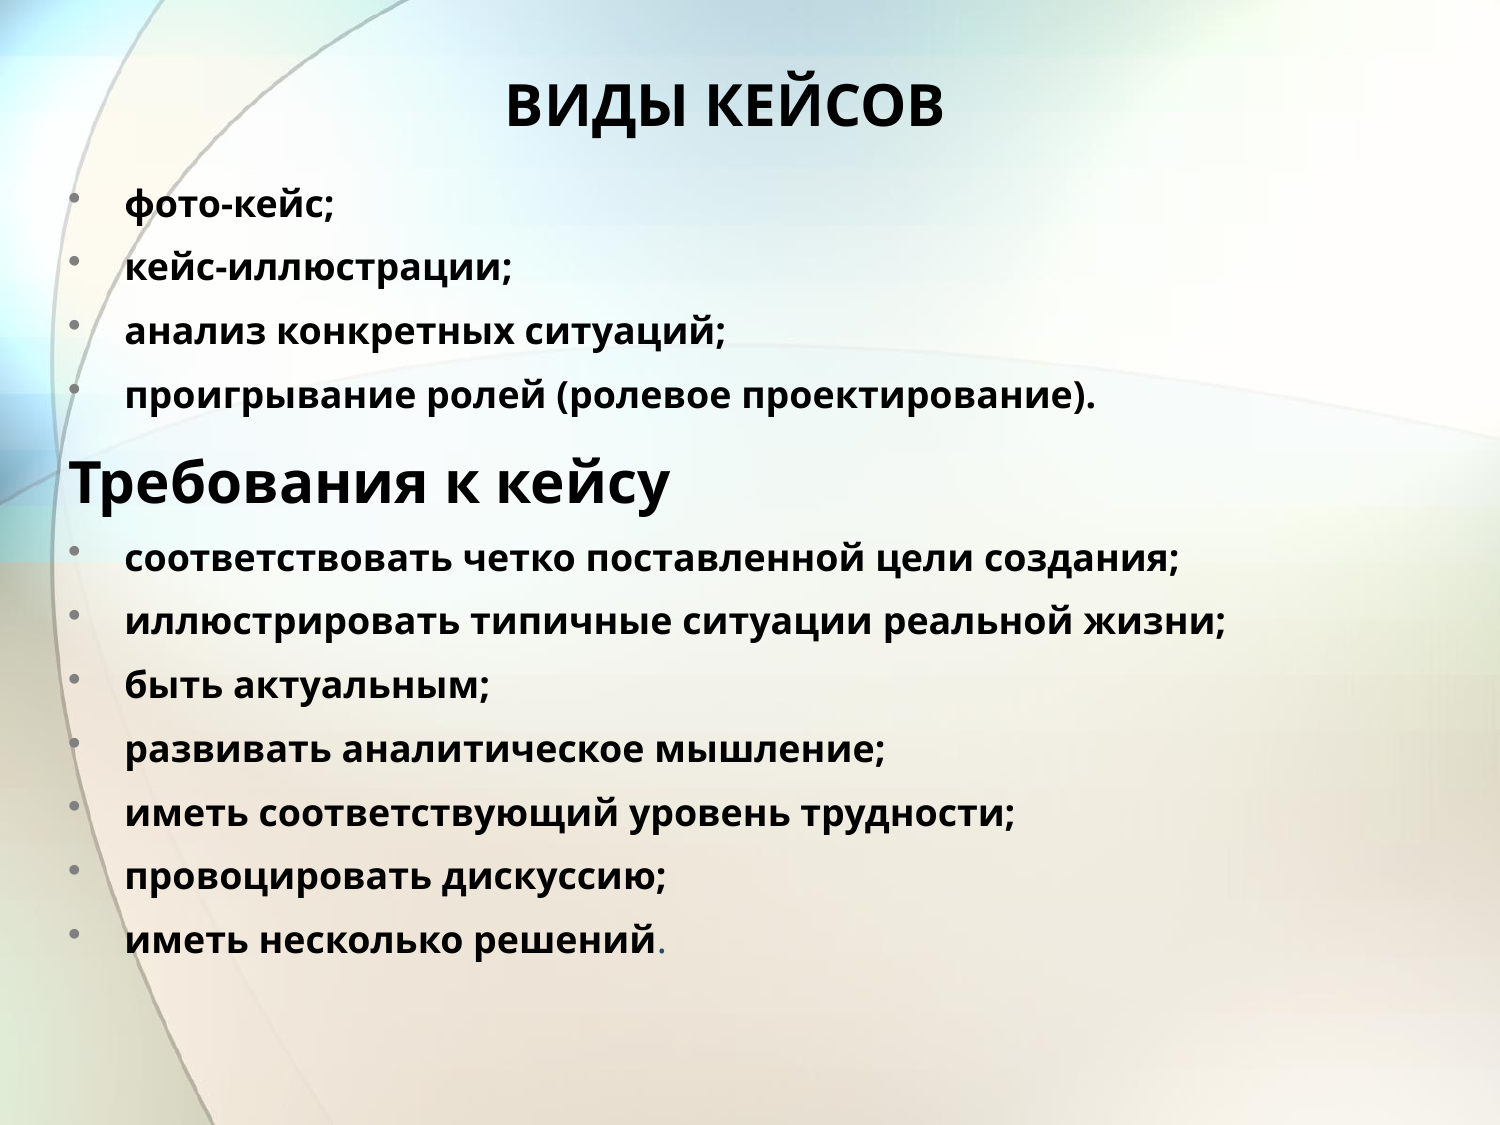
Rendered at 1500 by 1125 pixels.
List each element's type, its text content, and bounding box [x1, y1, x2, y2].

title ВИДЫ КЕЙСОВ [64, 42, 1378, 137]
list фото-кейс; кейс-иллюстрации; анализ конкретных ситуаций; проигрывание ролей (ролевое проектирование). Требования к кейсу соответствовать четко поставленной цели создания; иллюстрировать типичные ситуации реальной жизни; быть актуальным; развивать аналитическое мышление; иметь соответствующий уровень трудности; провоцировать дискуссию; иметь несколько решений. [53, 160, 1447, 1071]
picture [0, 0, 1500, 1125]
